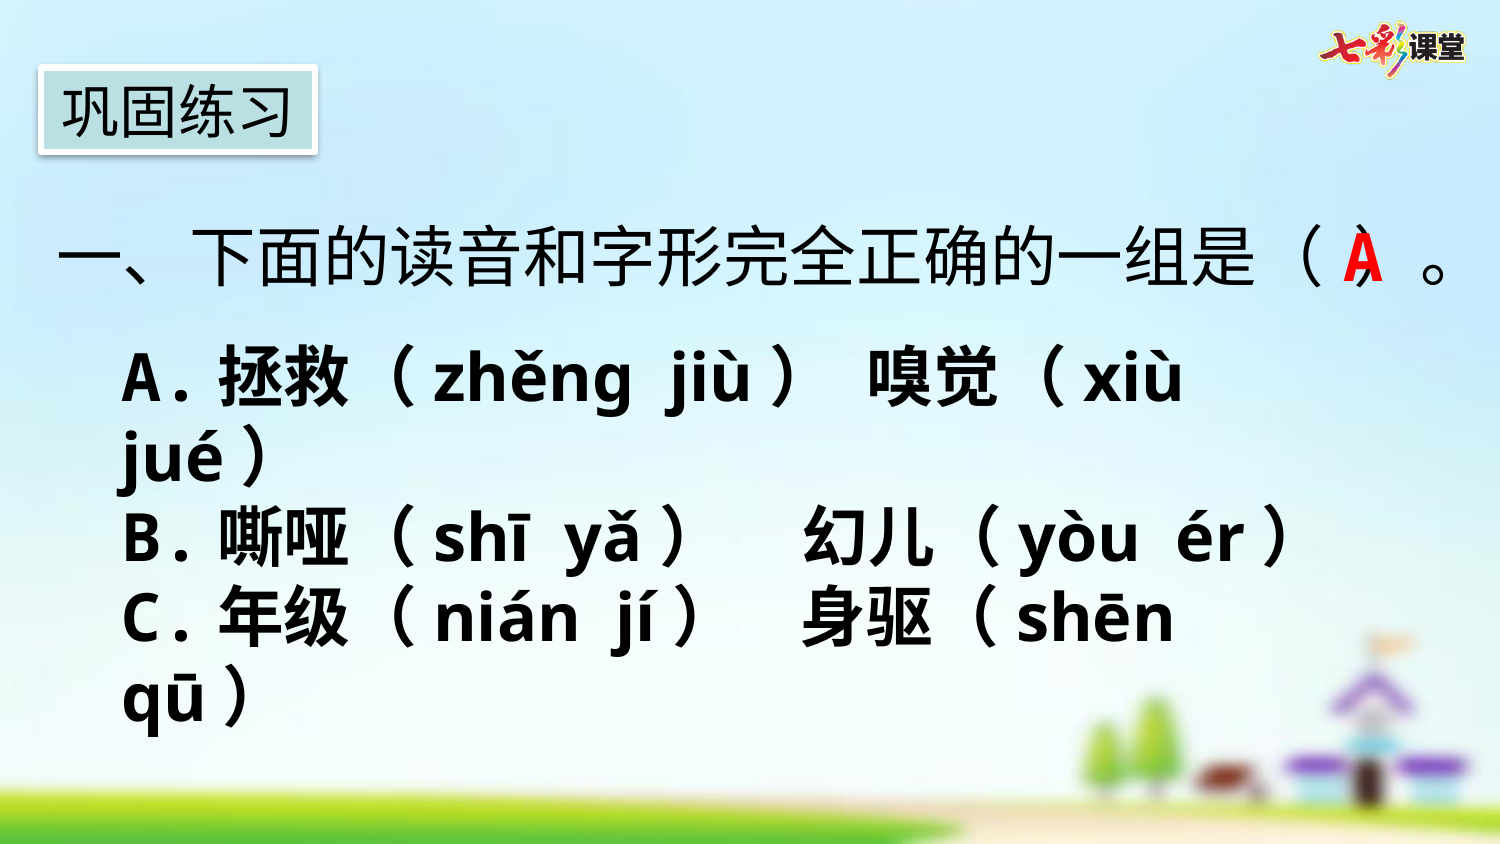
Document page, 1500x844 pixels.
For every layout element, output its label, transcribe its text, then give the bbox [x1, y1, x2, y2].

text_box 巩固练习 [38, 64, 318, 155]
text_box A.拯救（zhěnɡ jiù） 嗅觉（xiù jué） B.嘶哑（shī yǎ） 幻儿（yòu ér） C.年级（nián jí） 身驱（shēn qū） [106, 327, 1365, 742]
text_box A [1328, 207, 1423, 303]
text_box 一、下面的读音和字形完全正确的一组是（ ）。 [41, 207, 1328, 303]
text_box 一、下面的读音和字形完全正确的一组是（ ）。 [1423, 207, 1500, 303]
picture [0, 0, 1500, 844]
